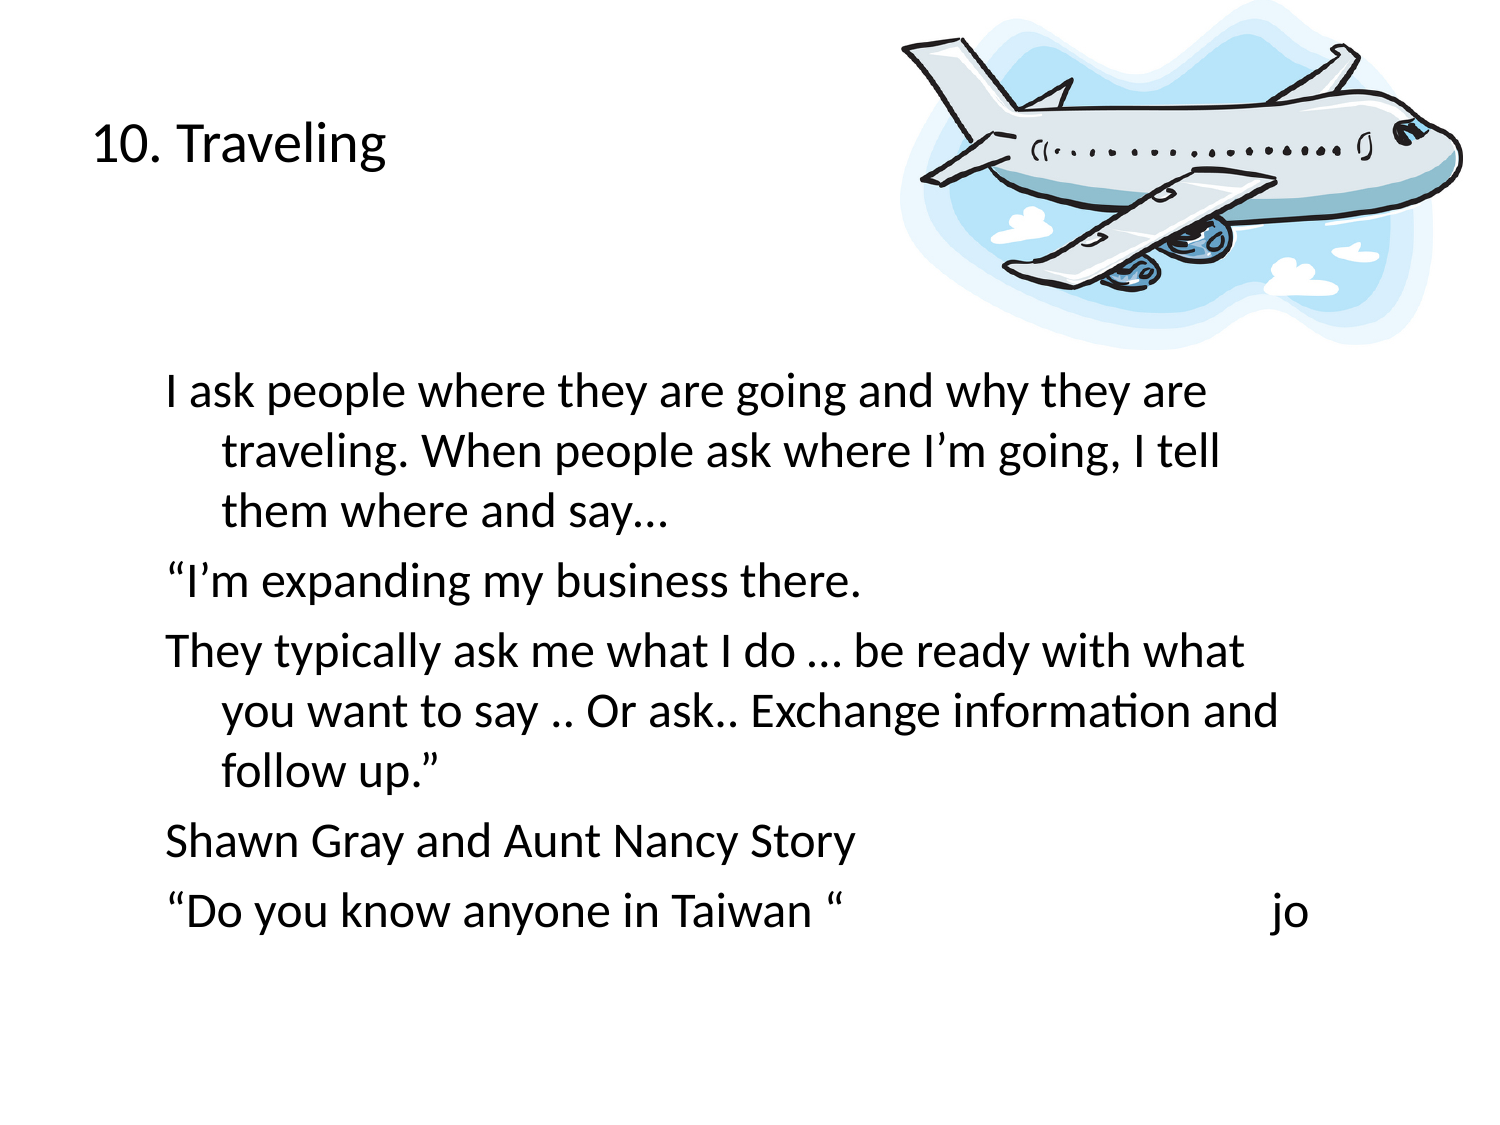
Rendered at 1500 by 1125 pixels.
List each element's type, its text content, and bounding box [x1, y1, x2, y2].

list I ask people where they are going and why they are traveling. When people ask where I’m going, I tell them where and say… “I’m expanding my business there. They typically ask me what I do … be ready with what you want to say .. Or ask.. Exchange information and follow up.” Shawn Gray and Aunt Nancy Story “Do you know anyone in Taiwan “ jo [150, 350, 1338, 1005]
picture [899, 0, 1463, 351]
title 10. Traveling [75, 45, 438, 233]
